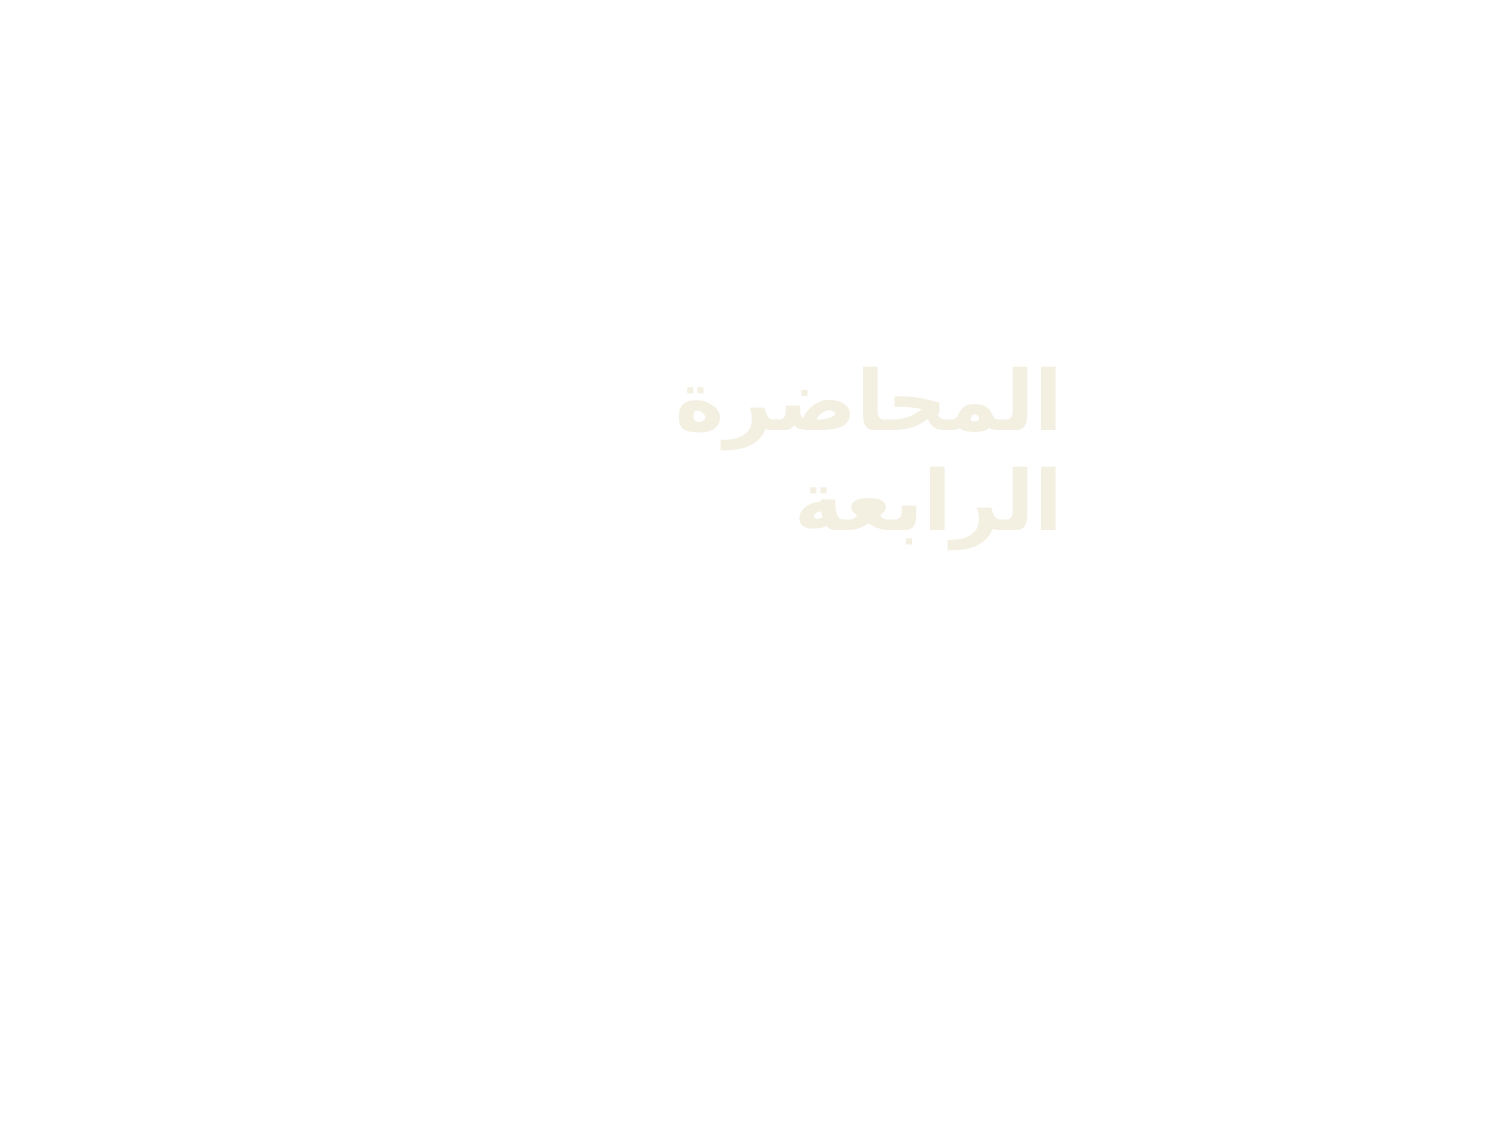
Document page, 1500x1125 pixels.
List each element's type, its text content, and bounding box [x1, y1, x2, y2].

text_box المحاضرة الرابعة [398, 339, 1079, 555]
